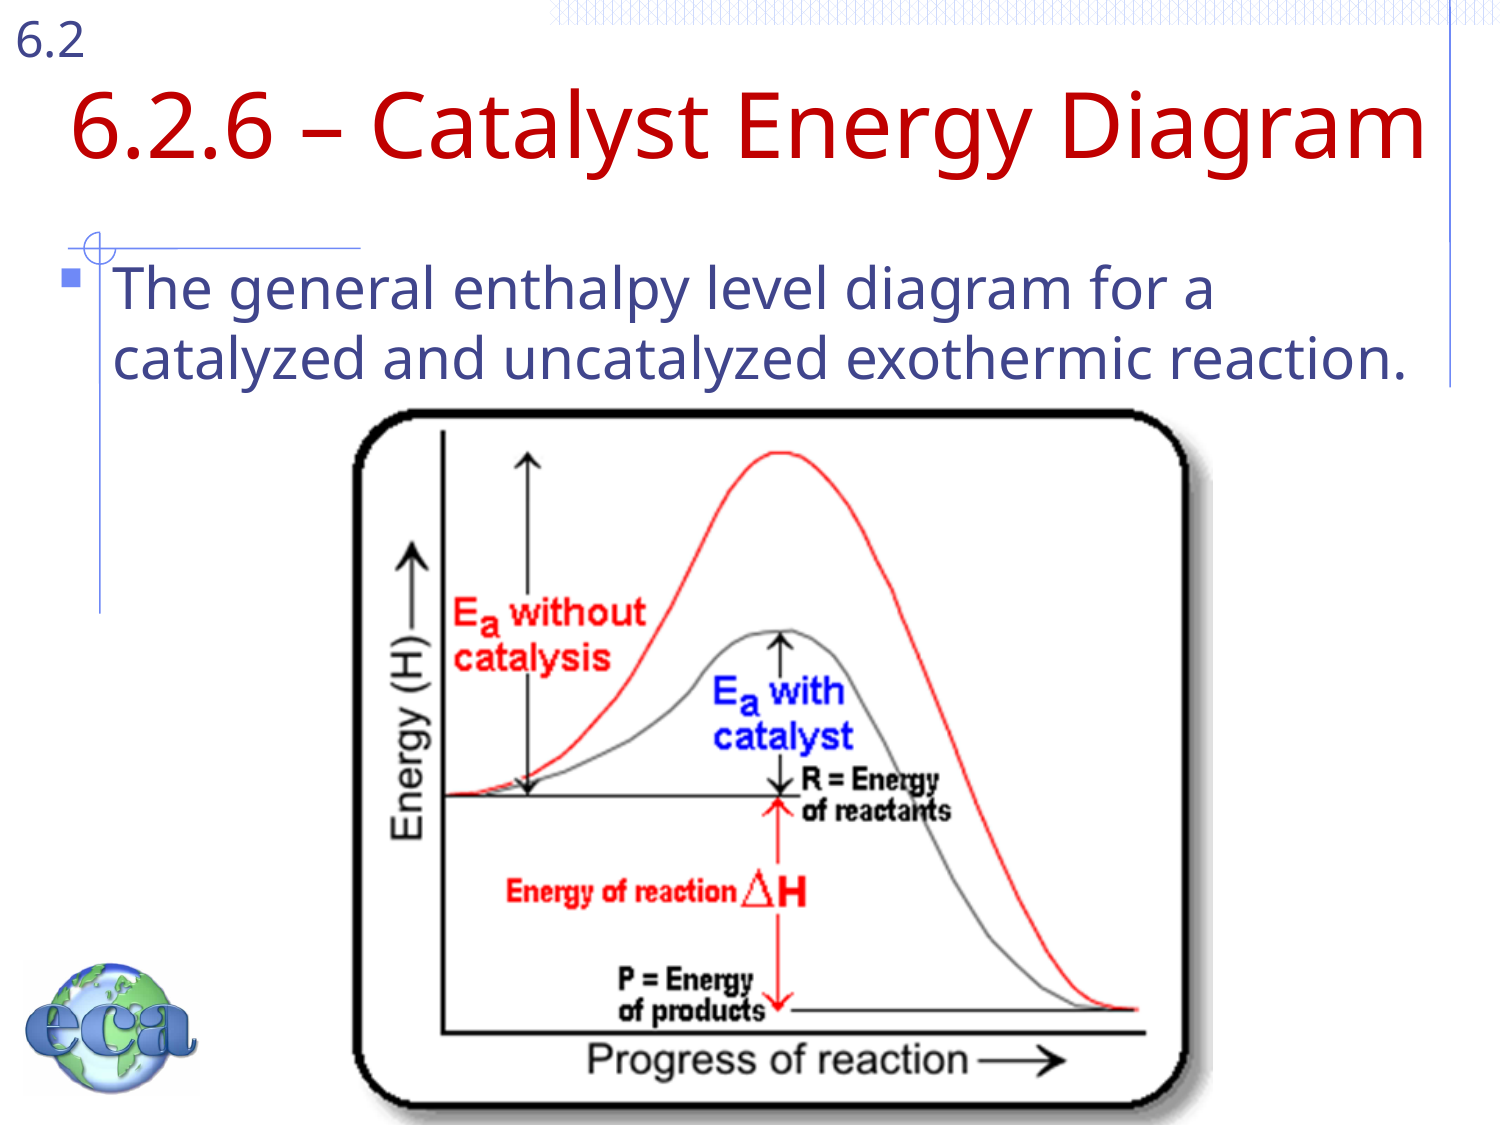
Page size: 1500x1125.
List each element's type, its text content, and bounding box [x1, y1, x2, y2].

picture [348, 402, 1213, 1125]
picture [23, 960, 200, 1096]
title 6.2.6 – Catalyst Energy Diagram [17, 49, 1483, 185]
list The general enthalpy level diagram for a catalyzed and uncatalyzed exothermic reaction. [41, 243, 1471, 965]
